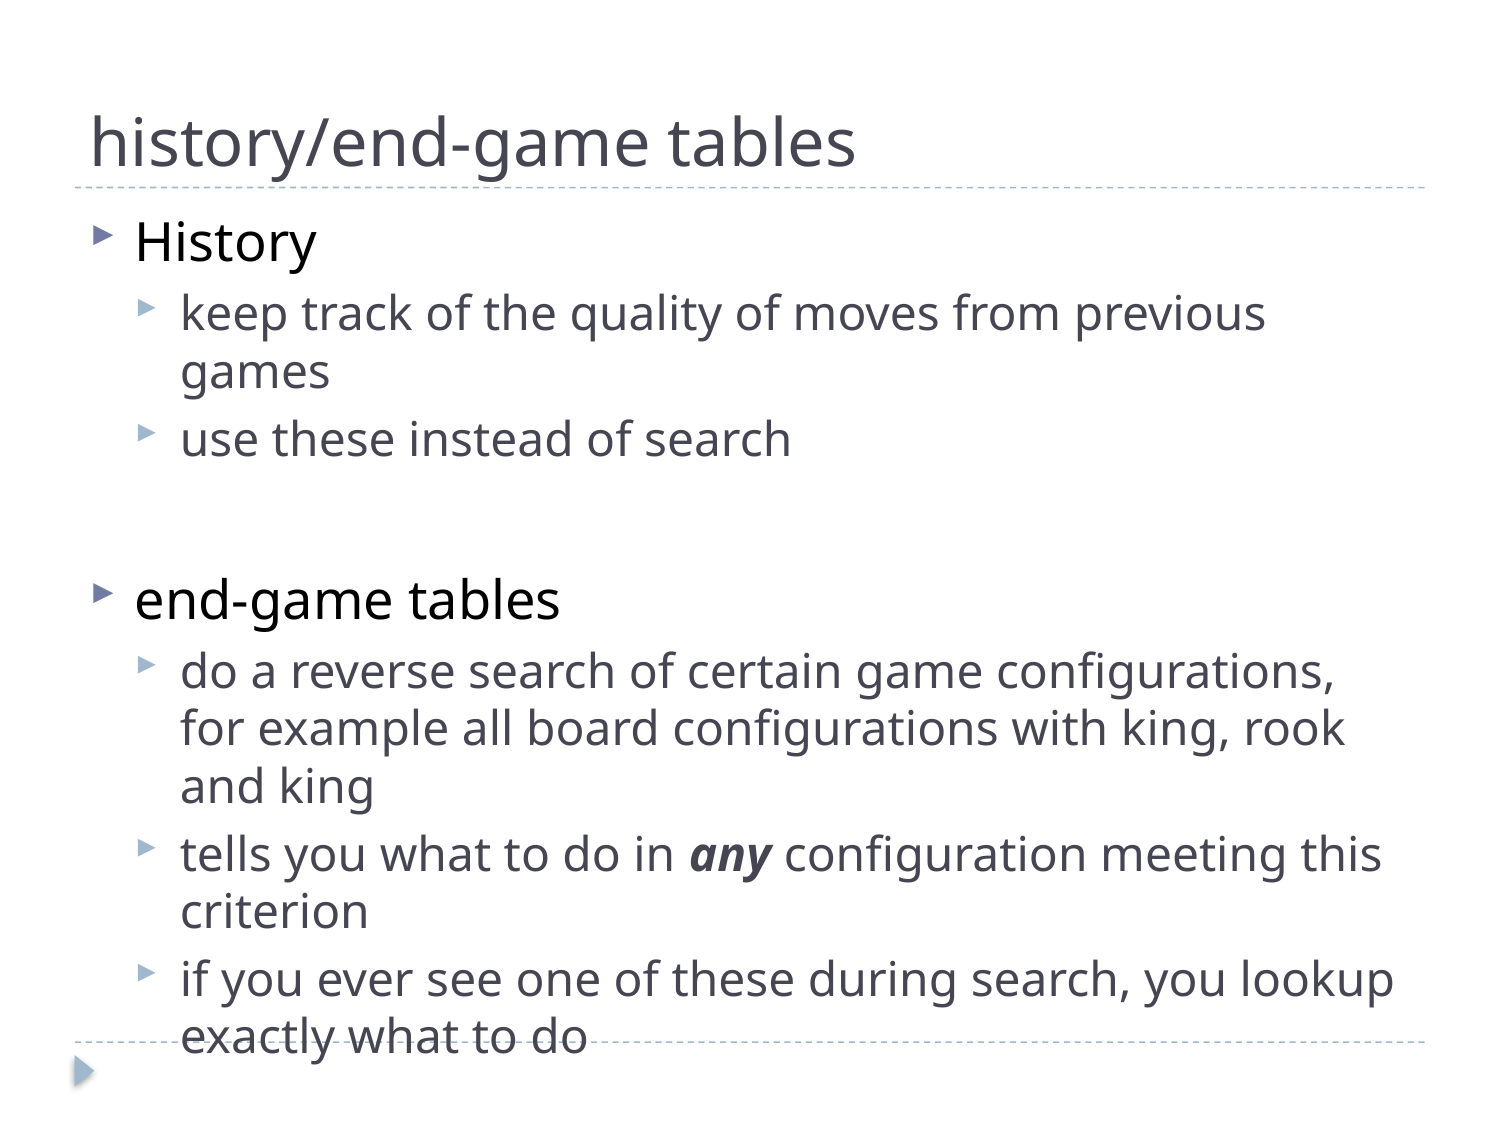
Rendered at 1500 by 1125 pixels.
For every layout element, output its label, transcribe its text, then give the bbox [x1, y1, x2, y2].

title history/end-game tables [75, 24, 1425, 188]
list History keep track of the quality of moves from previous games use these instead of search end-game tables do a reverse search of certain game configurations, for example all board configurations with king, rook and king tells you what to do in any configuration meeting this criterion if you ever see one of these during search, you lookup exactly what to do [75, 200, 1425, 1010]
